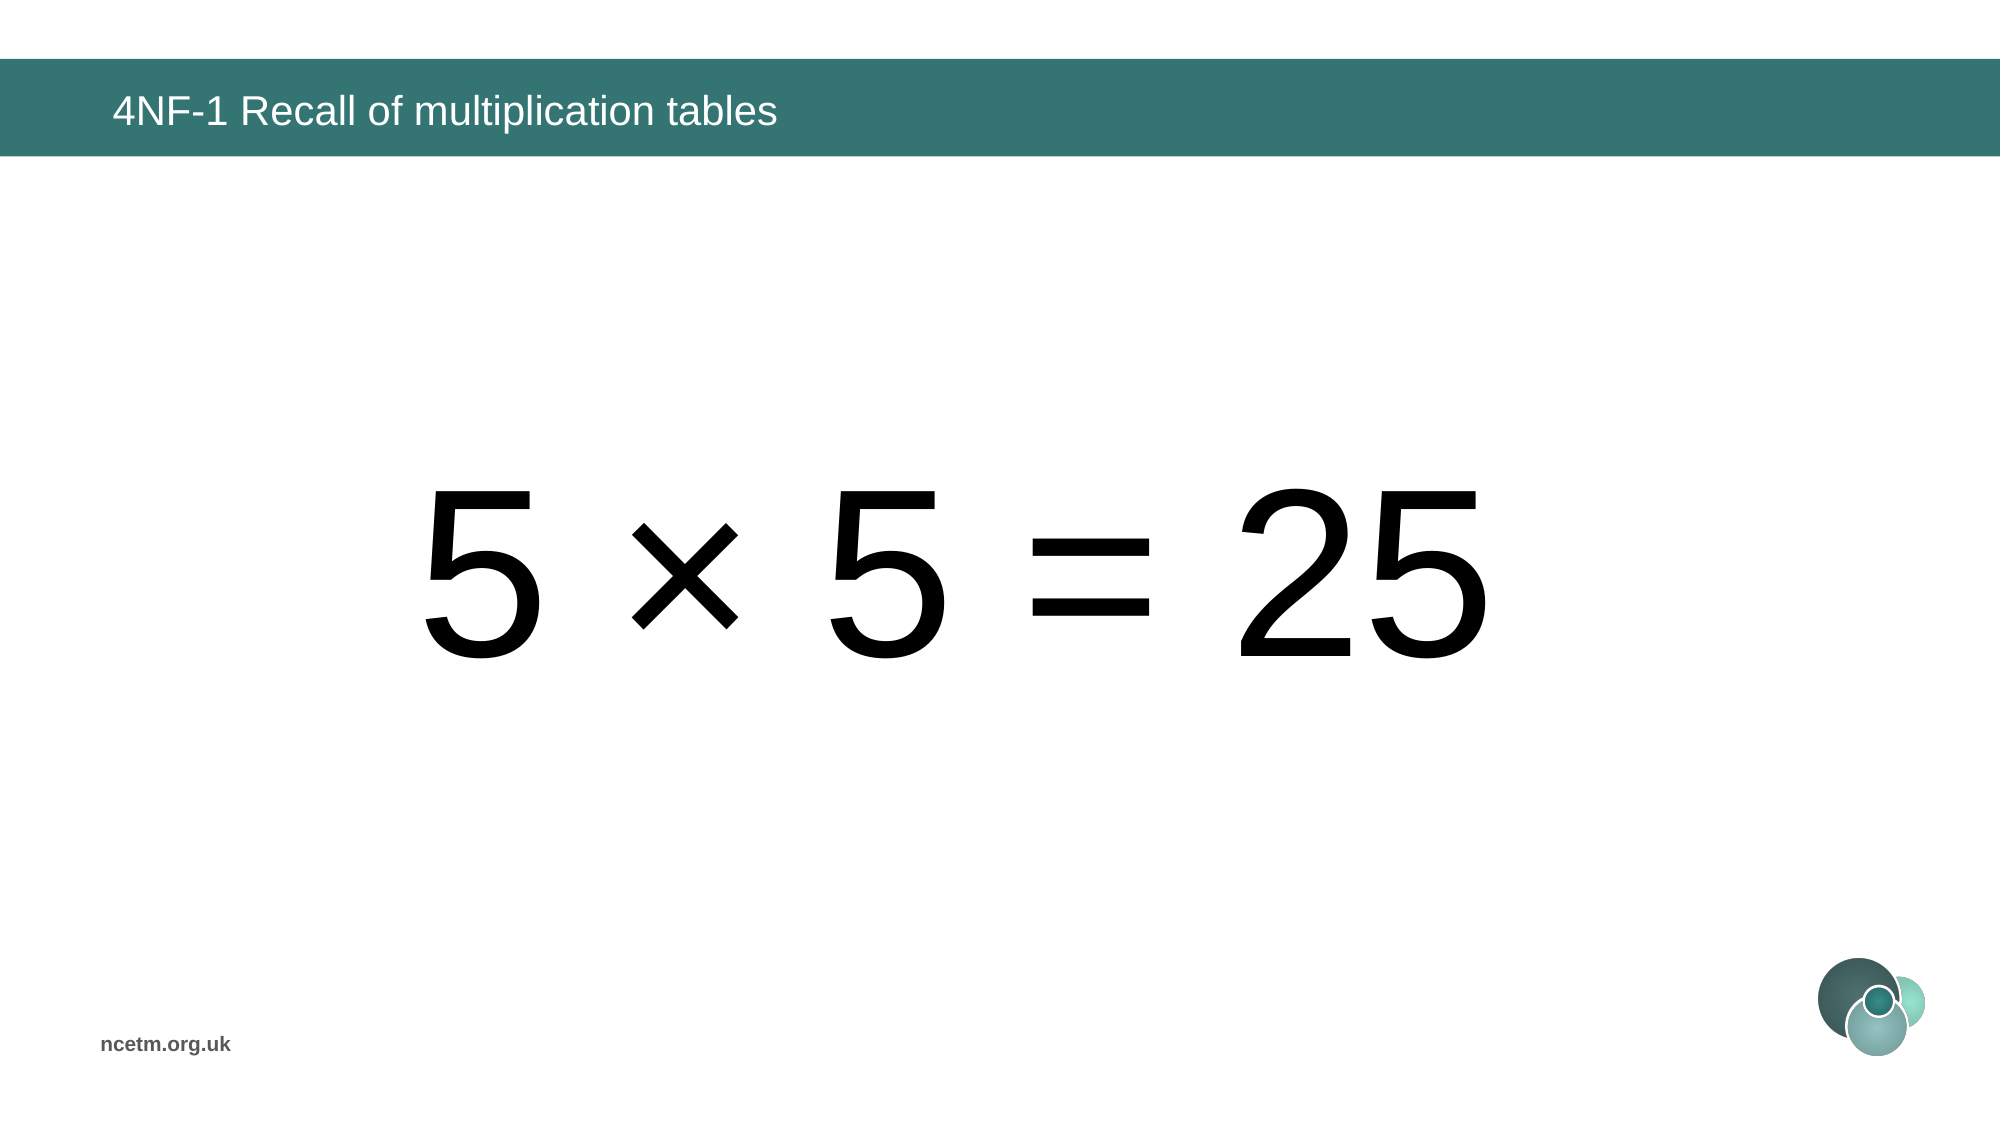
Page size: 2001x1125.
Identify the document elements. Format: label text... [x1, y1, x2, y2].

text_box 25 [1214, 409, 1511, 712]
title 4NF-1 Recall of multiplication tables [97, 76, 1945, 147]
picture [1818, 958, 1925, 1056]
text_box 5 × 5 = [401, 409, 1214, 712]
